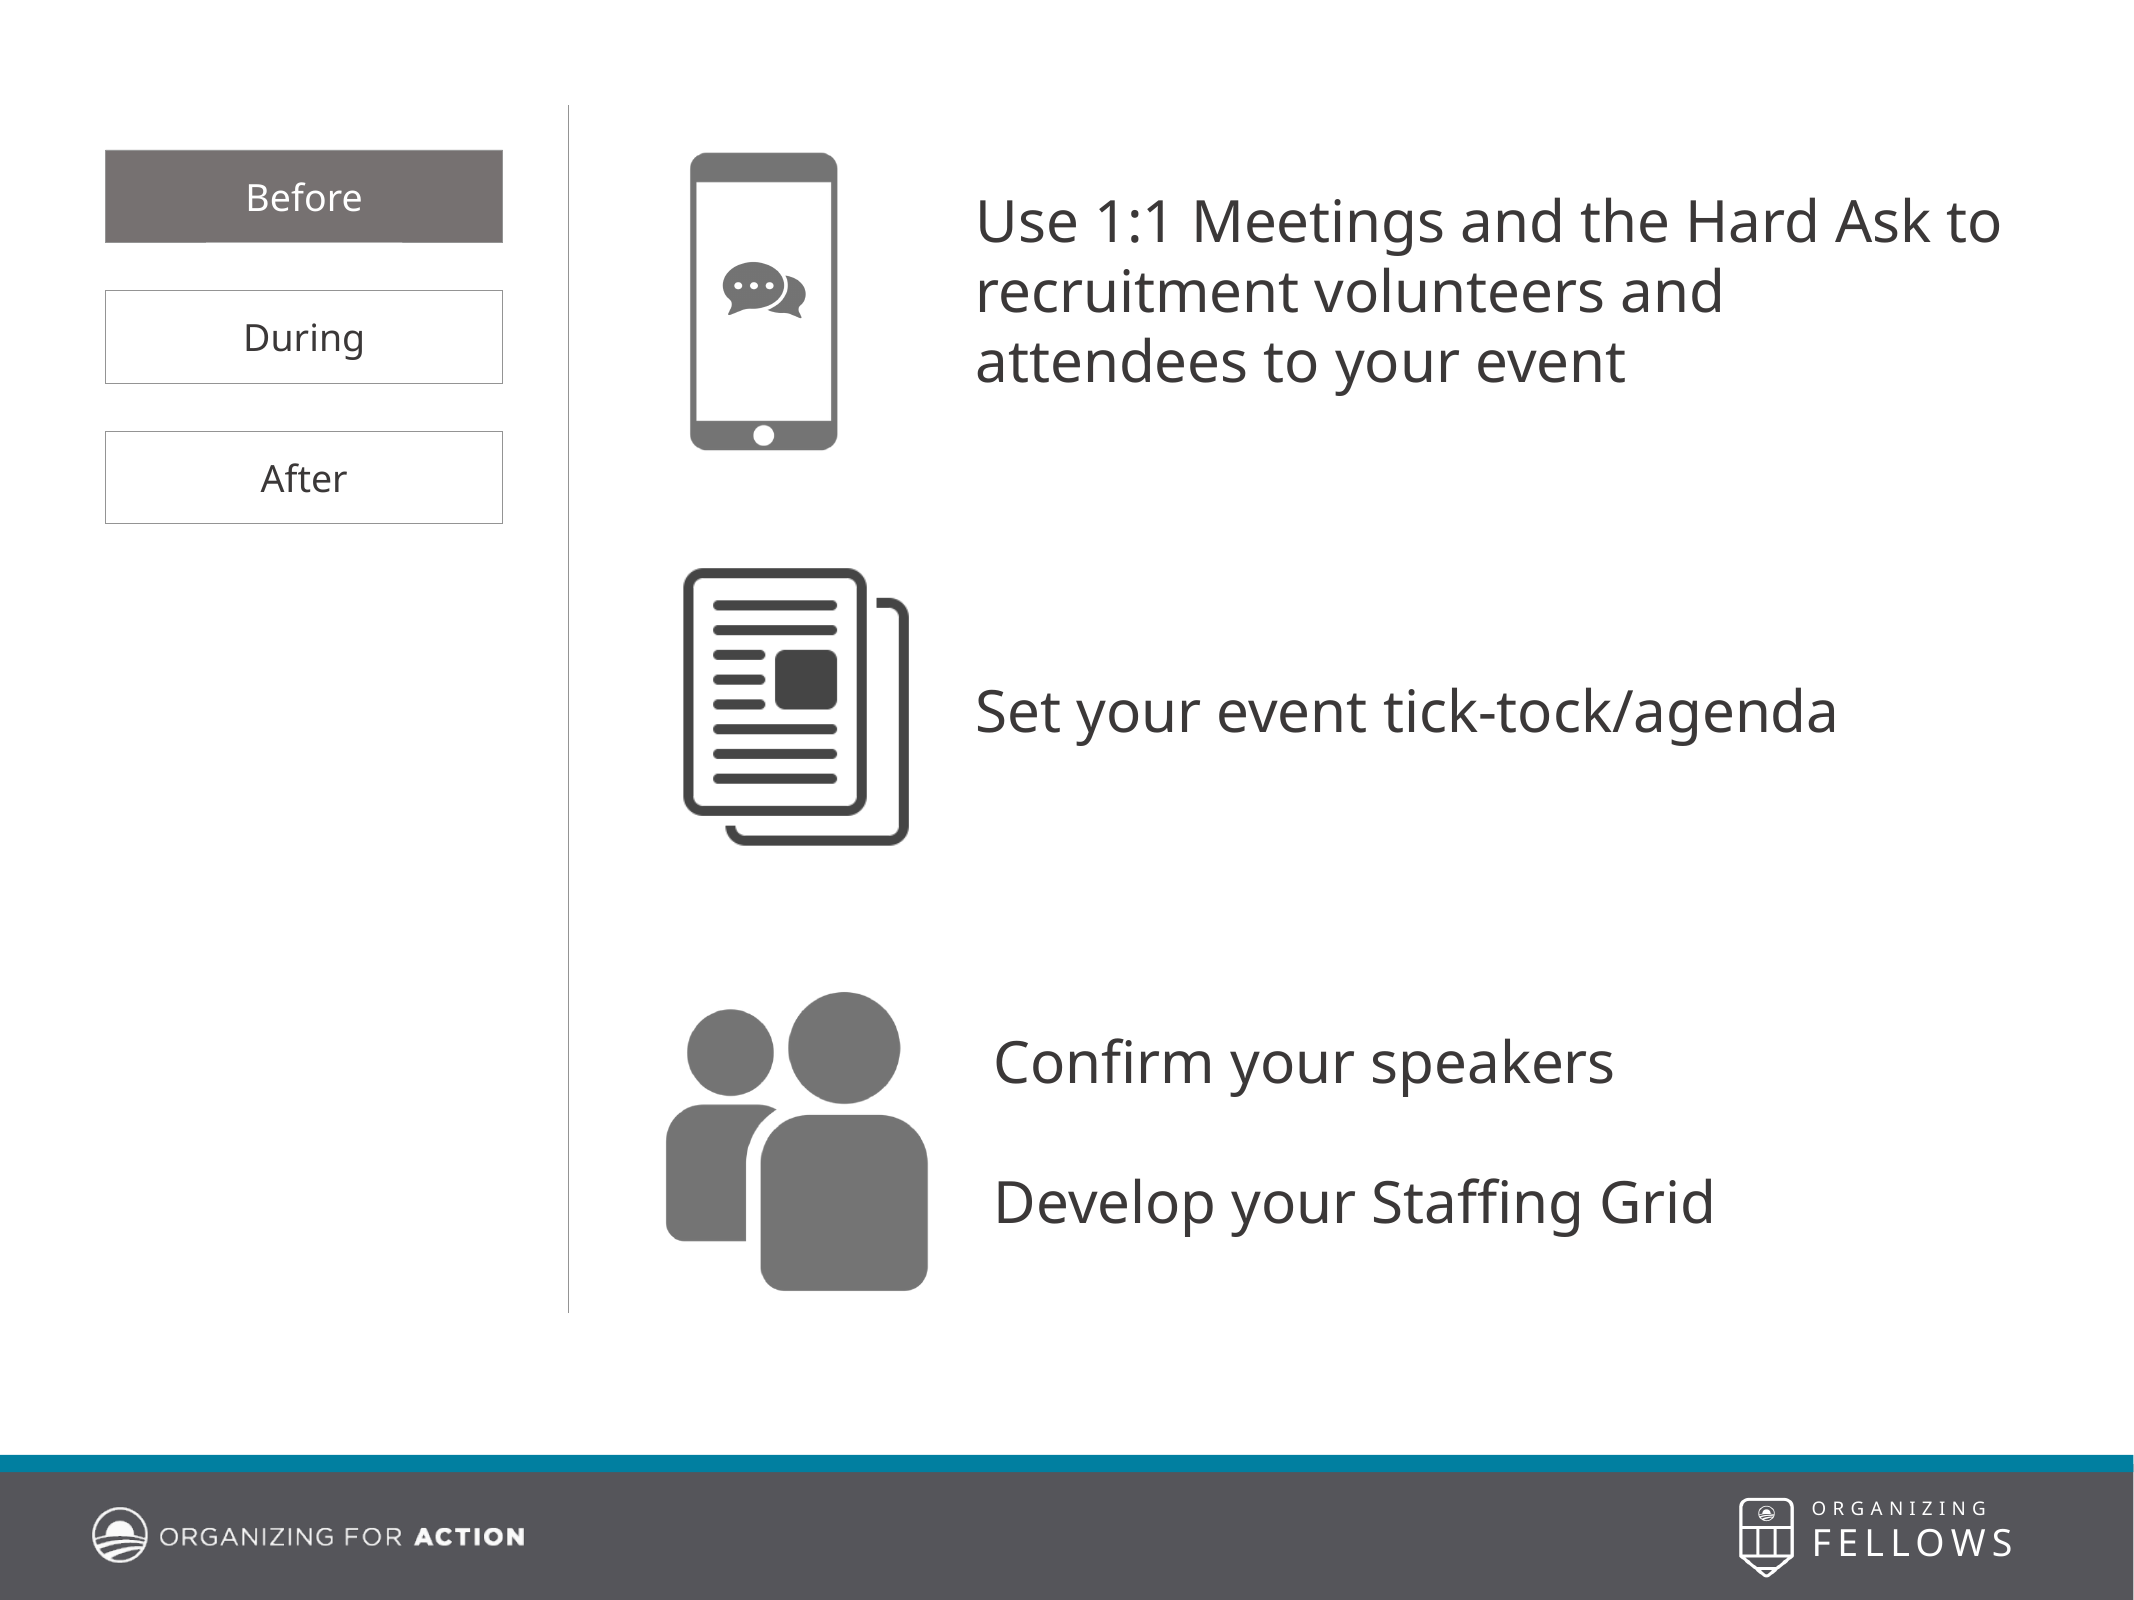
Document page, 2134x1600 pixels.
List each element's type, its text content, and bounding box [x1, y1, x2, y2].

picture [598, 945, 997, 1311]
text_box During [105, 290, 504, 384]
text_box Confirm your speakers Develop your Staffing Grid [997, 1017, 2040, 1243]
picture [639, 551, 956, 868]
text_box Set your event tick-tock/agenda [960, 666, 2022, 752]
picture [0, 1473, 2134, 1600]
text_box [665, 142, 856, 466]
text_box After [105, 430, 504, 525]
text_box Before [105, 149, 504, 243]
text_box Use 1:1 Meetings and the Hard Ask to recruitment volunteers and attendees to your event [960, 176, 2022, 402]
